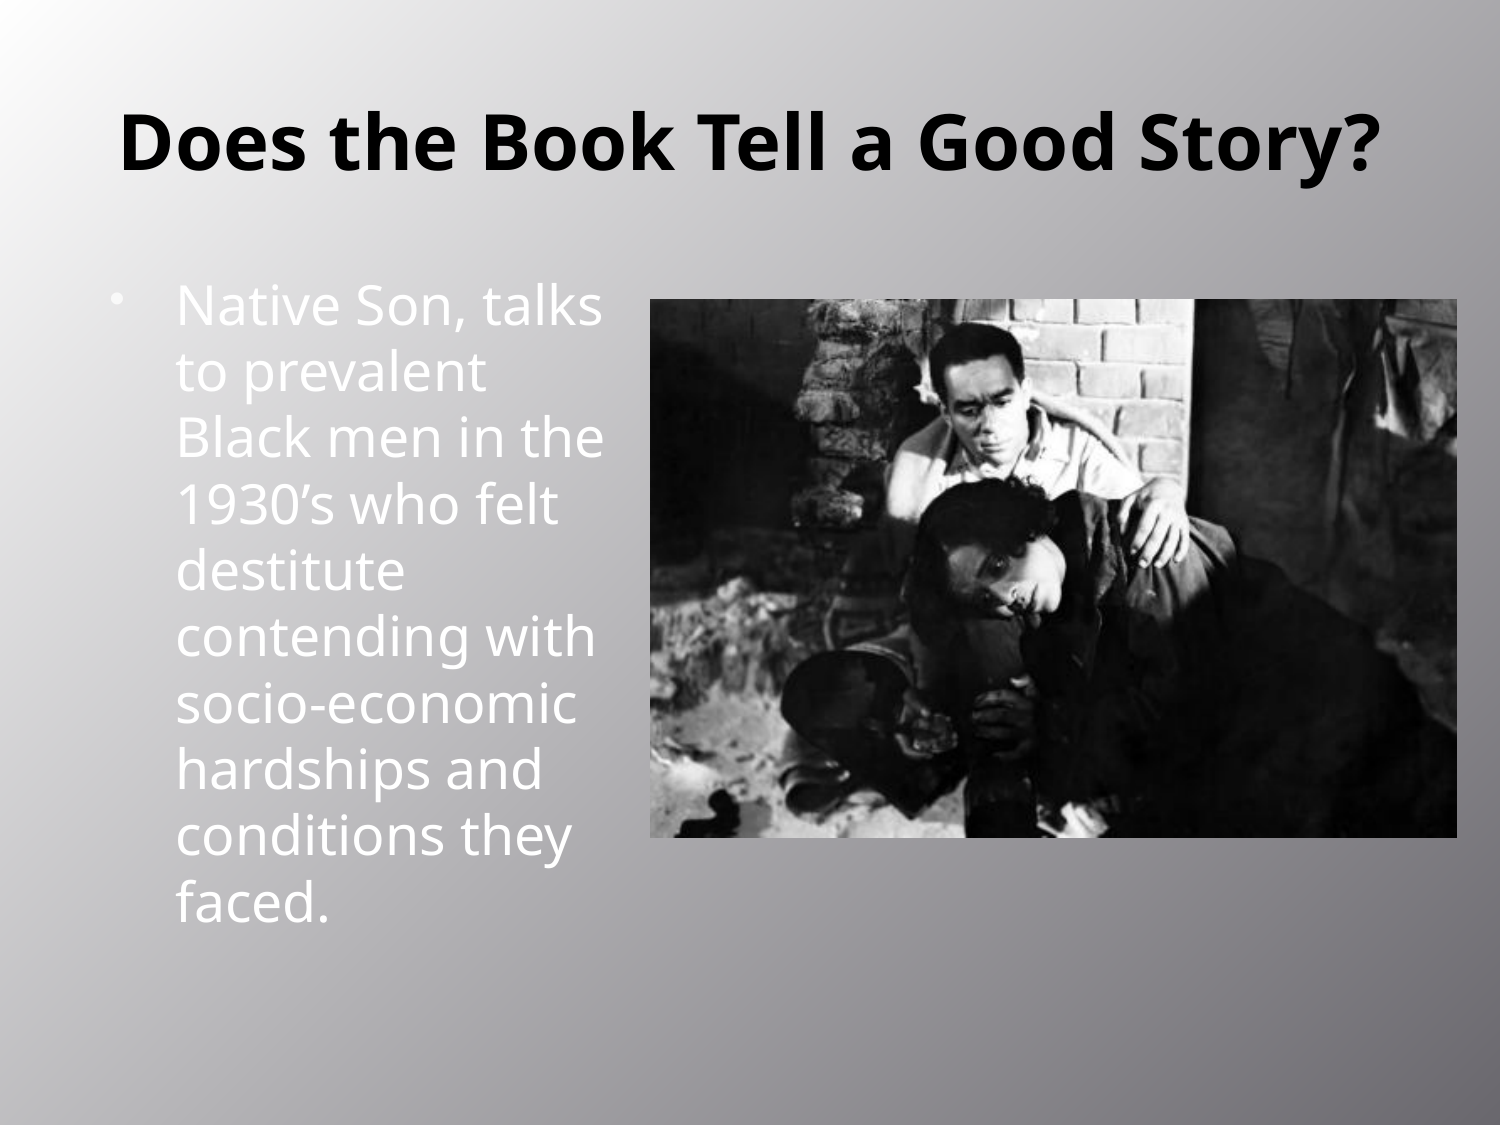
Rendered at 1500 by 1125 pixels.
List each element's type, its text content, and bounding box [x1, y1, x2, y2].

picture [649, 299, 1457, 838]
title Does the Book Tell a Good Story? [75, 45, 1425, 233]
list Native Son, talks to prevalent Black men in the 1930’s who felt destitute contending with socio-economic hardships and conditions they faced. [75, 262, 625, 1035]
